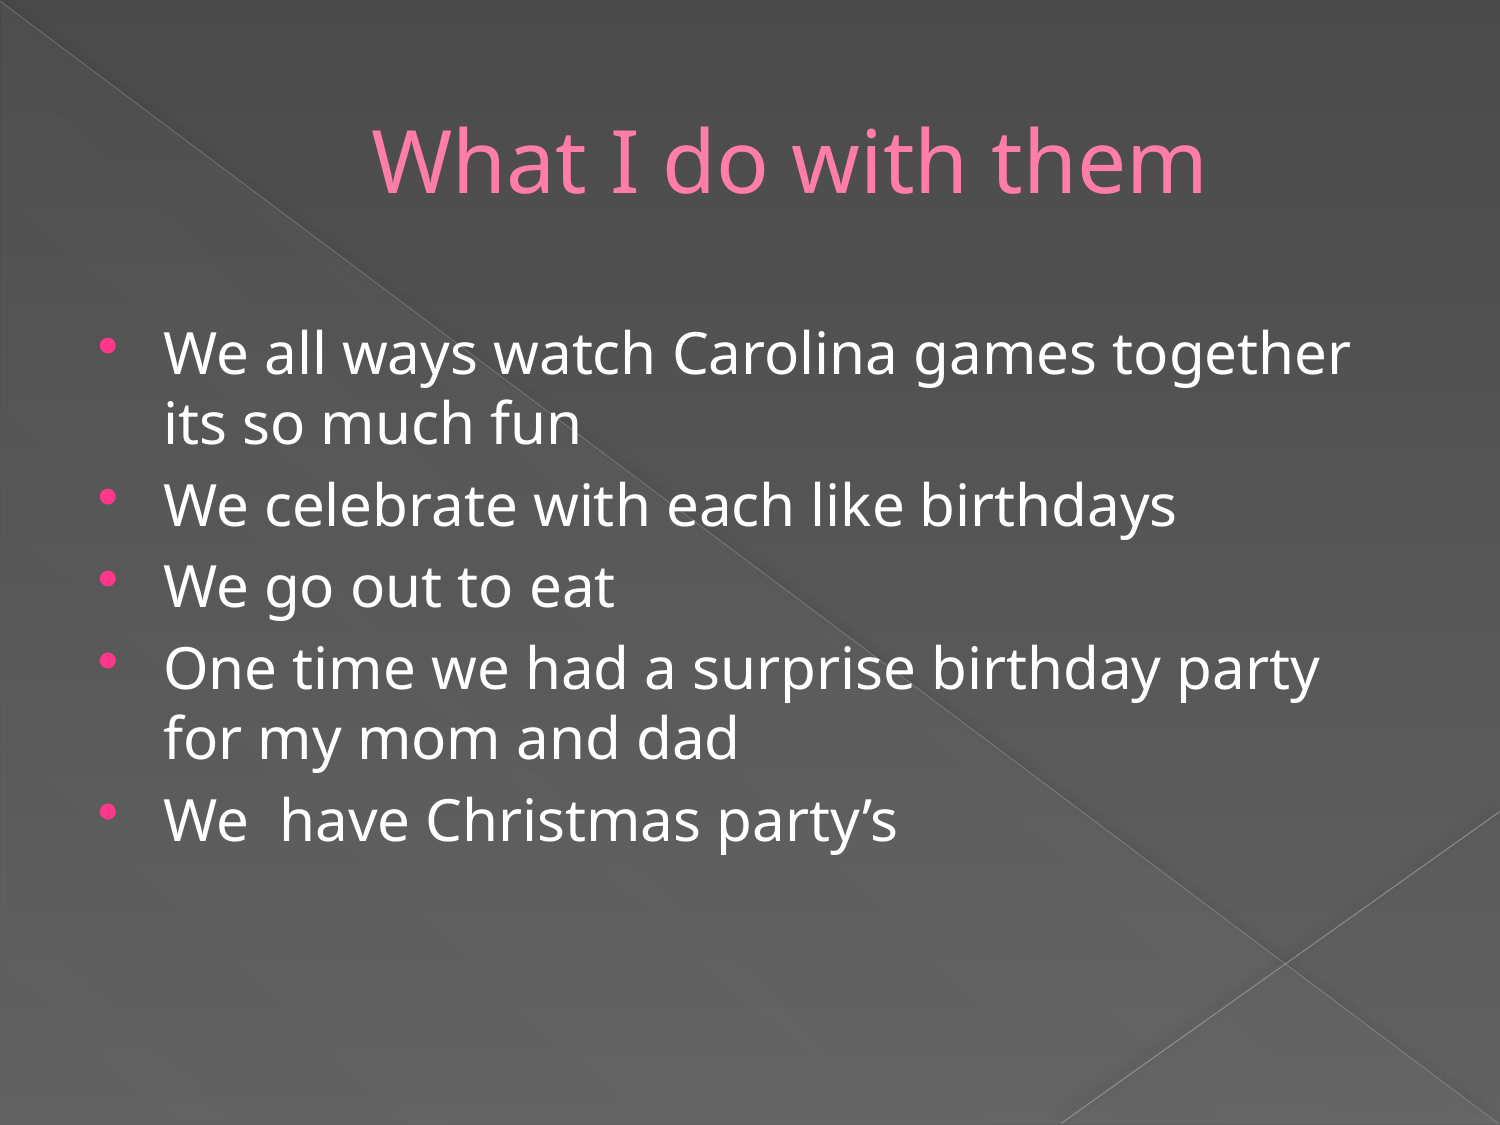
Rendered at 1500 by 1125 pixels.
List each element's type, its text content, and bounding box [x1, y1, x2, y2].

list We all ways watch Carolina games together its so much fun We celebrate with each like birthdays We go out to eat One time we had a surprise birthday party for my mom and dad We have Christmas party’s [75, 308, 1425, 1059]
title What I do with them [75, 43, 1425, 274]
